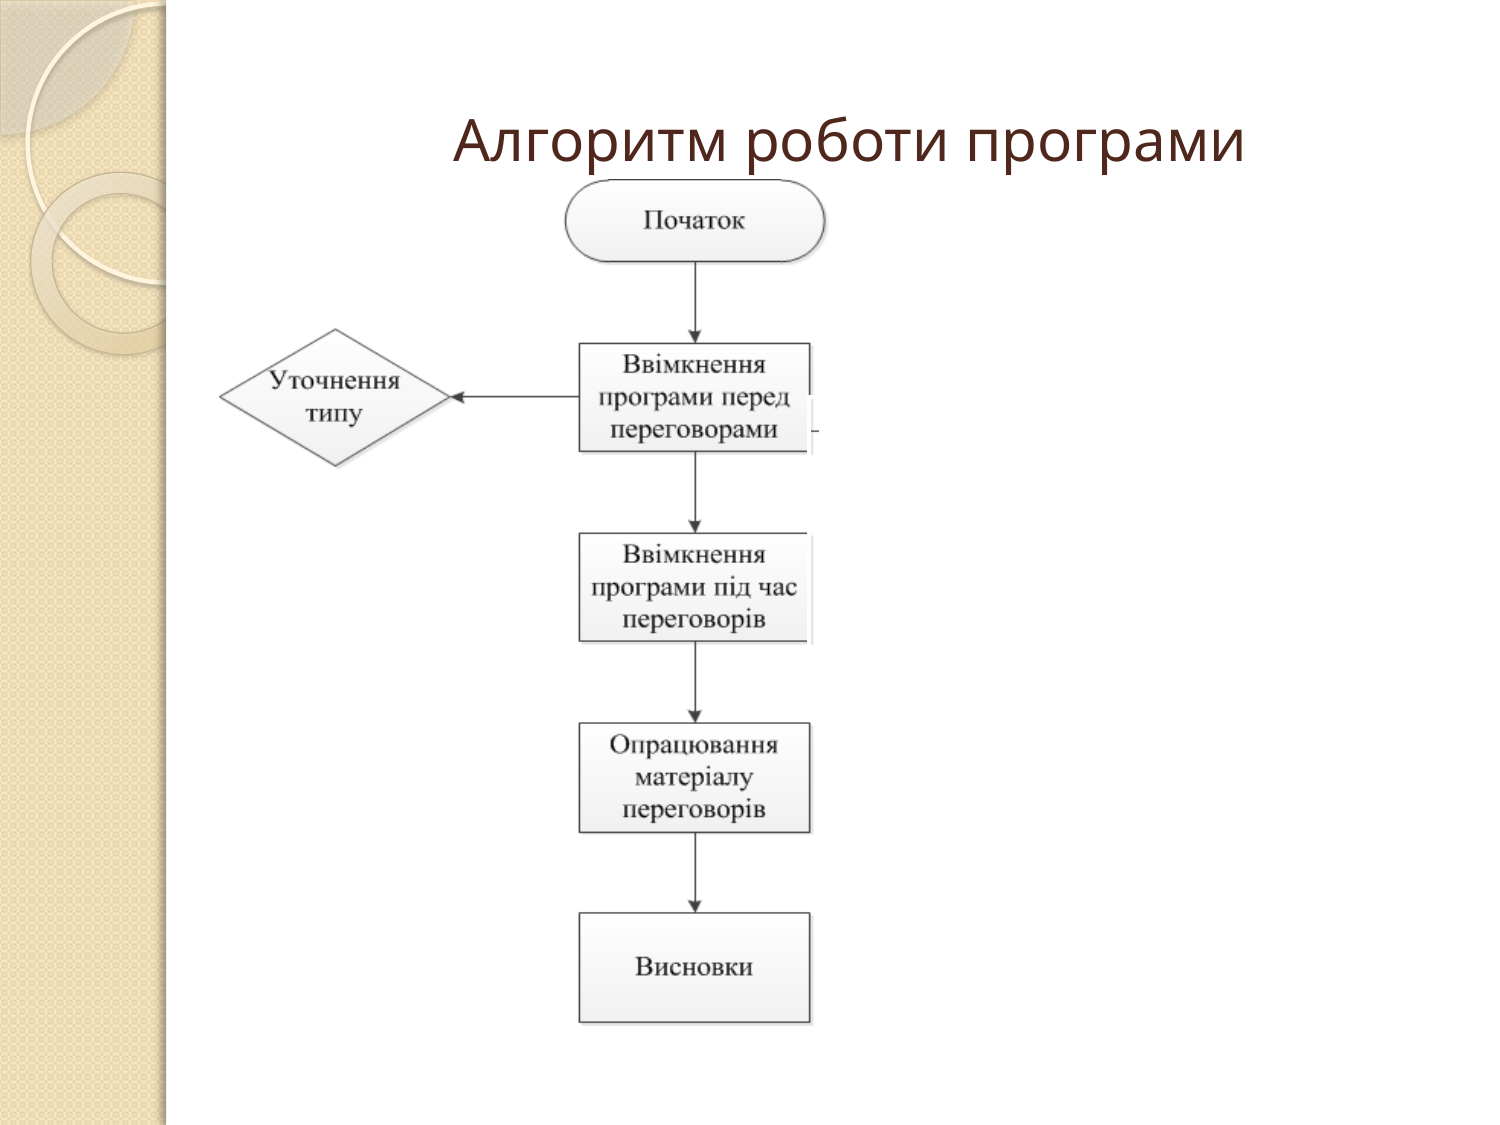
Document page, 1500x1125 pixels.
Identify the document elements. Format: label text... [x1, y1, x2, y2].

picture [219, 179, 1468, 1026]
title Алгоритм роботи програми [235, 45, 1466, 177]
